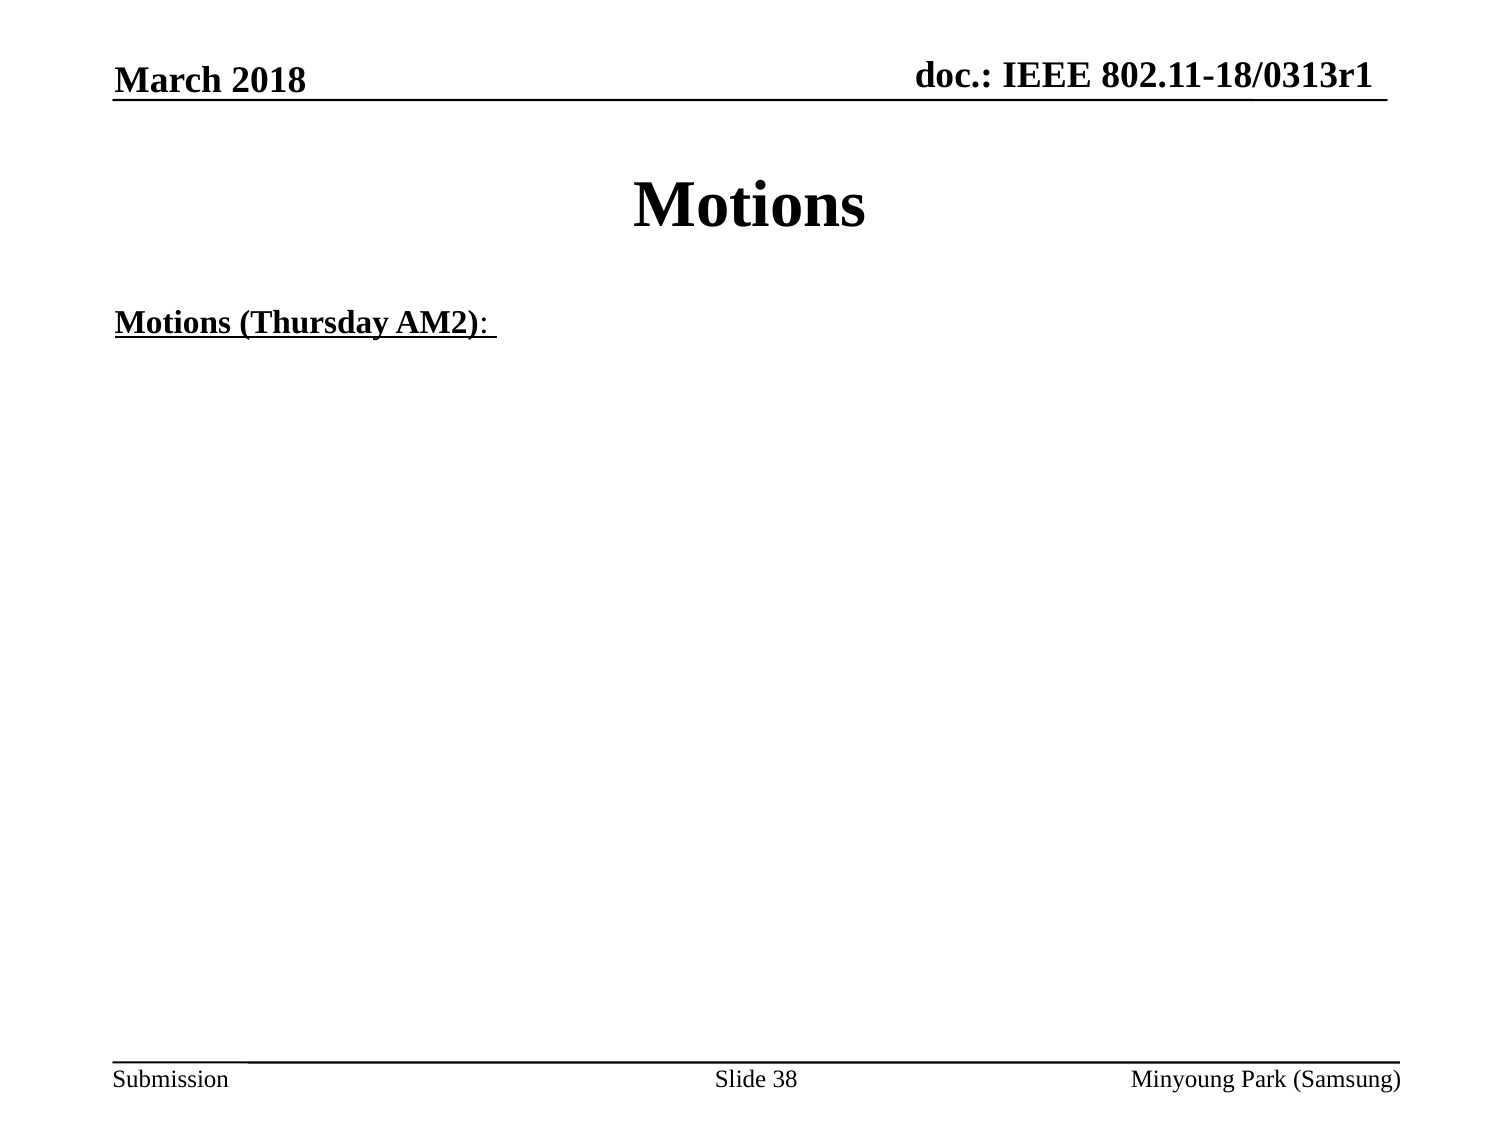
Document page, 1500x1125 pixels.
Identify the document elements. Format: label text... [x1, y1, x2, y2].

slide_number Slide 38 [712, 1061, 800, 1093]
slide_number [114, 54, 335, 101]
text_box Motions (Thursday AM2): [99, 293, 1388, 628]
title Motions [112, 112, 1388, 288]
footer Minyoung Park (Samsung) [949, 1061, 1402, 1093]
